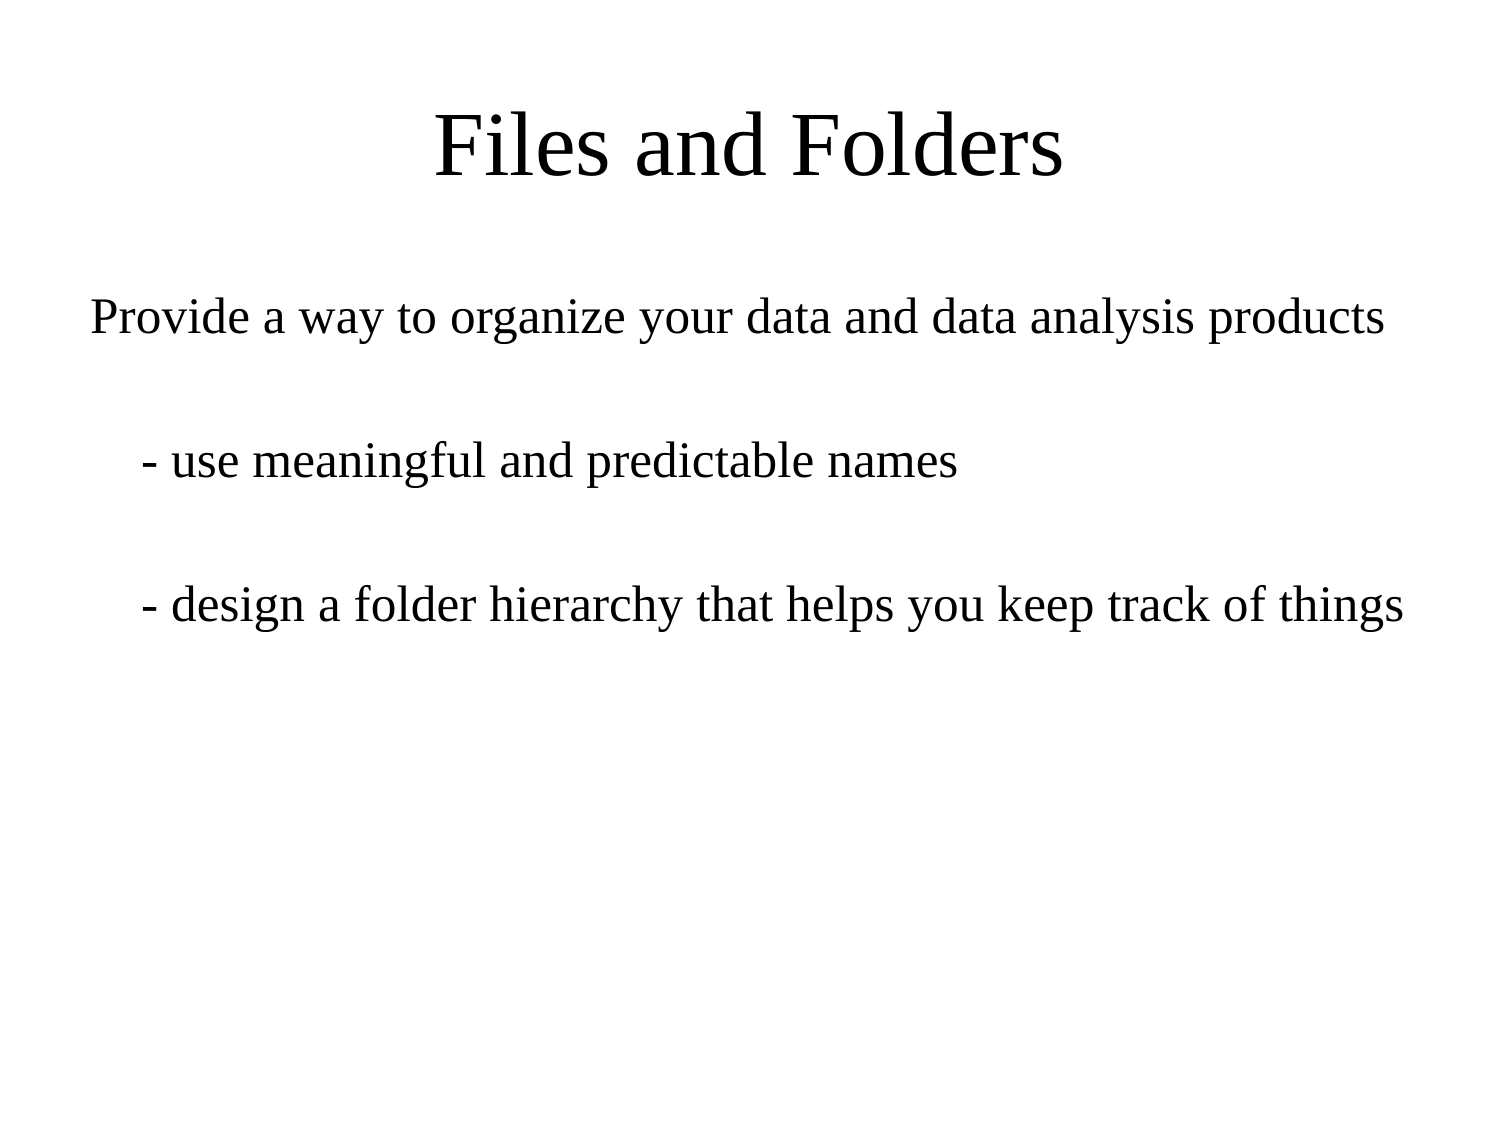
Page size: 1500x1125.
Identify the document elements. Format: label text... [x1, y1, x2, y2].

list Provide a way to organize your data and data analysis products - use meaningful and predictable names - design a folder hierarchy that helps you keep track of things [75, 275, 1425, 1018]
title Files and Folders [75, 45, 1425, 233]
